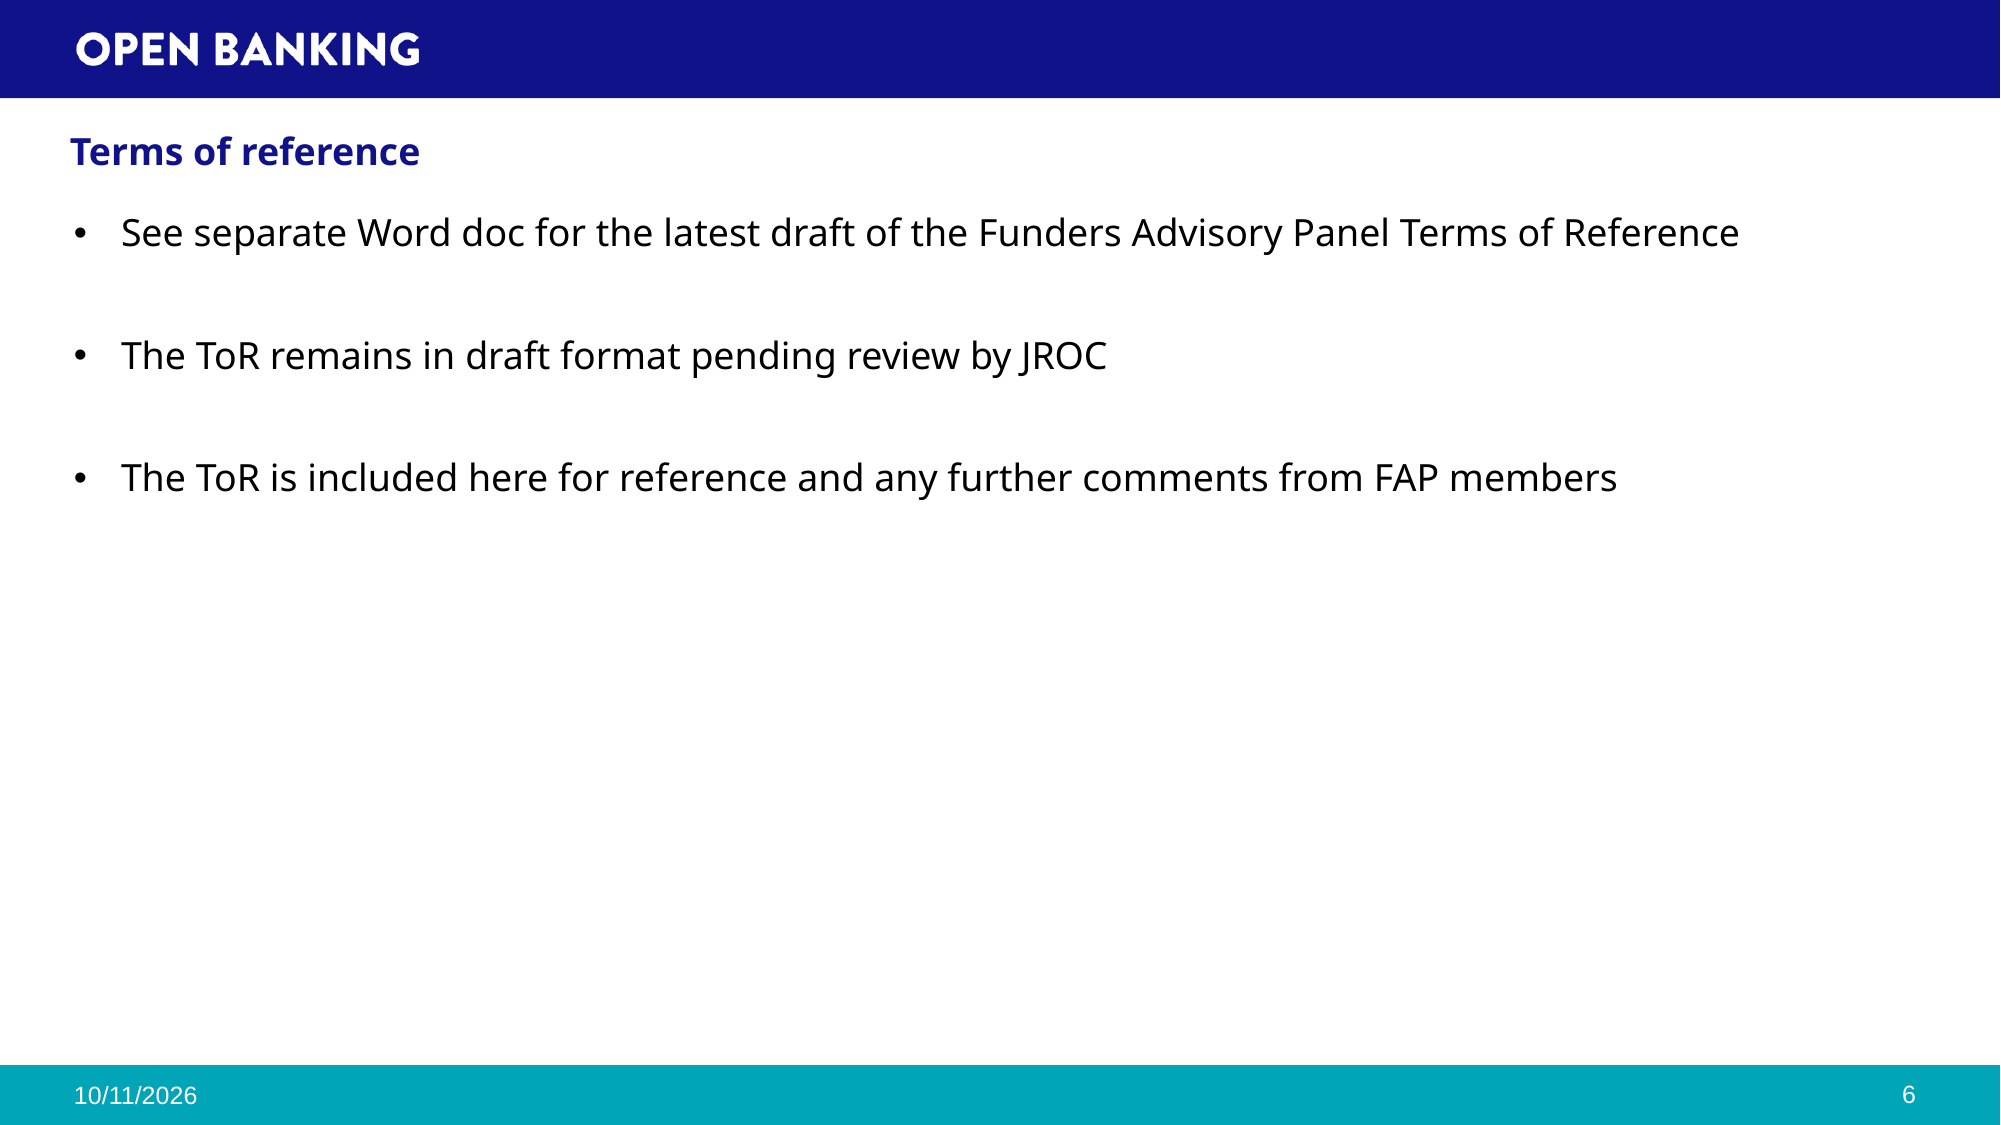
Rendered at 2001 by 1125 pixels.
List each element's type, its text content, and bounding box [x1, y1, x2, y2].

footer [662, 1064, 1338, 1124]
slide_number 6 [1412, 1064, 1932, 1124]
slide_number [59, 1065, 509, 1125]
title Terms of reference [54, 125, 1629, 207]
list See separate Word doc for the latest draft of the Funders Advisory Panel Terms of Reference The ToR remains in draft format pending review by JROC The ToR is included here for reference and any further comments from FAP members [59, 206, 1936, 1018]
picture [43, 0, 452, 99]
